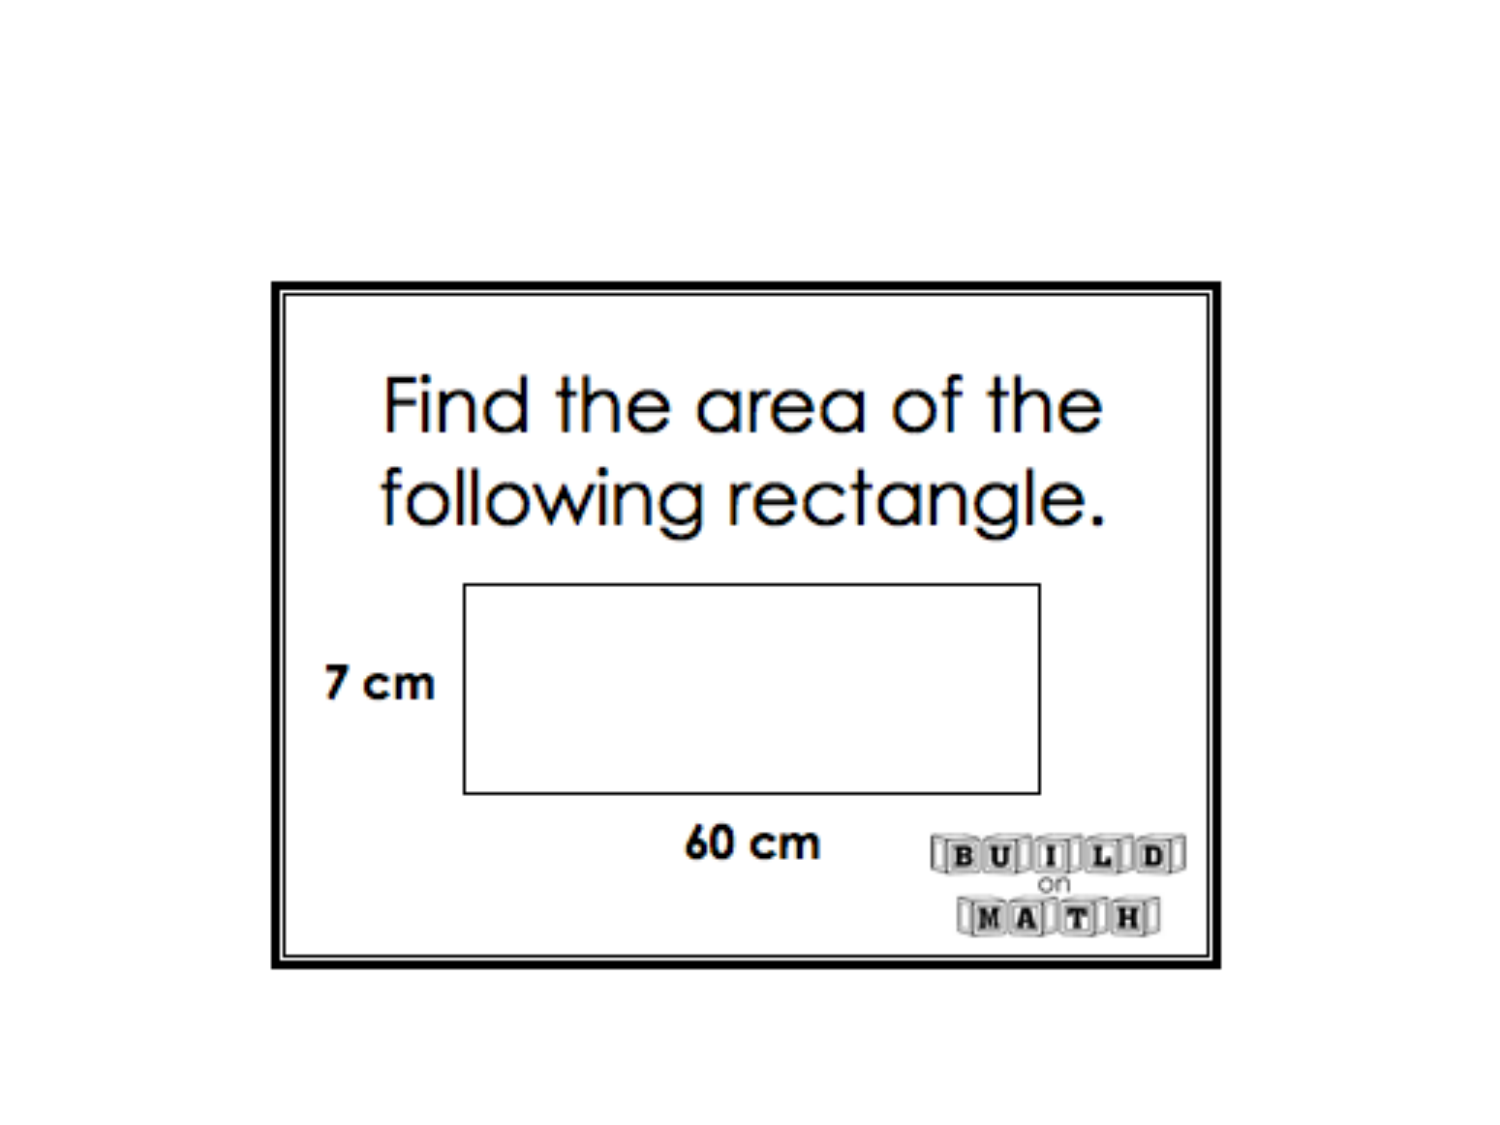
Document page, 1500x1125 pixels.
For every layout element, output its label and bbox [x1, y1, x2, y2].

list [74, 262, 1426, 1006]
